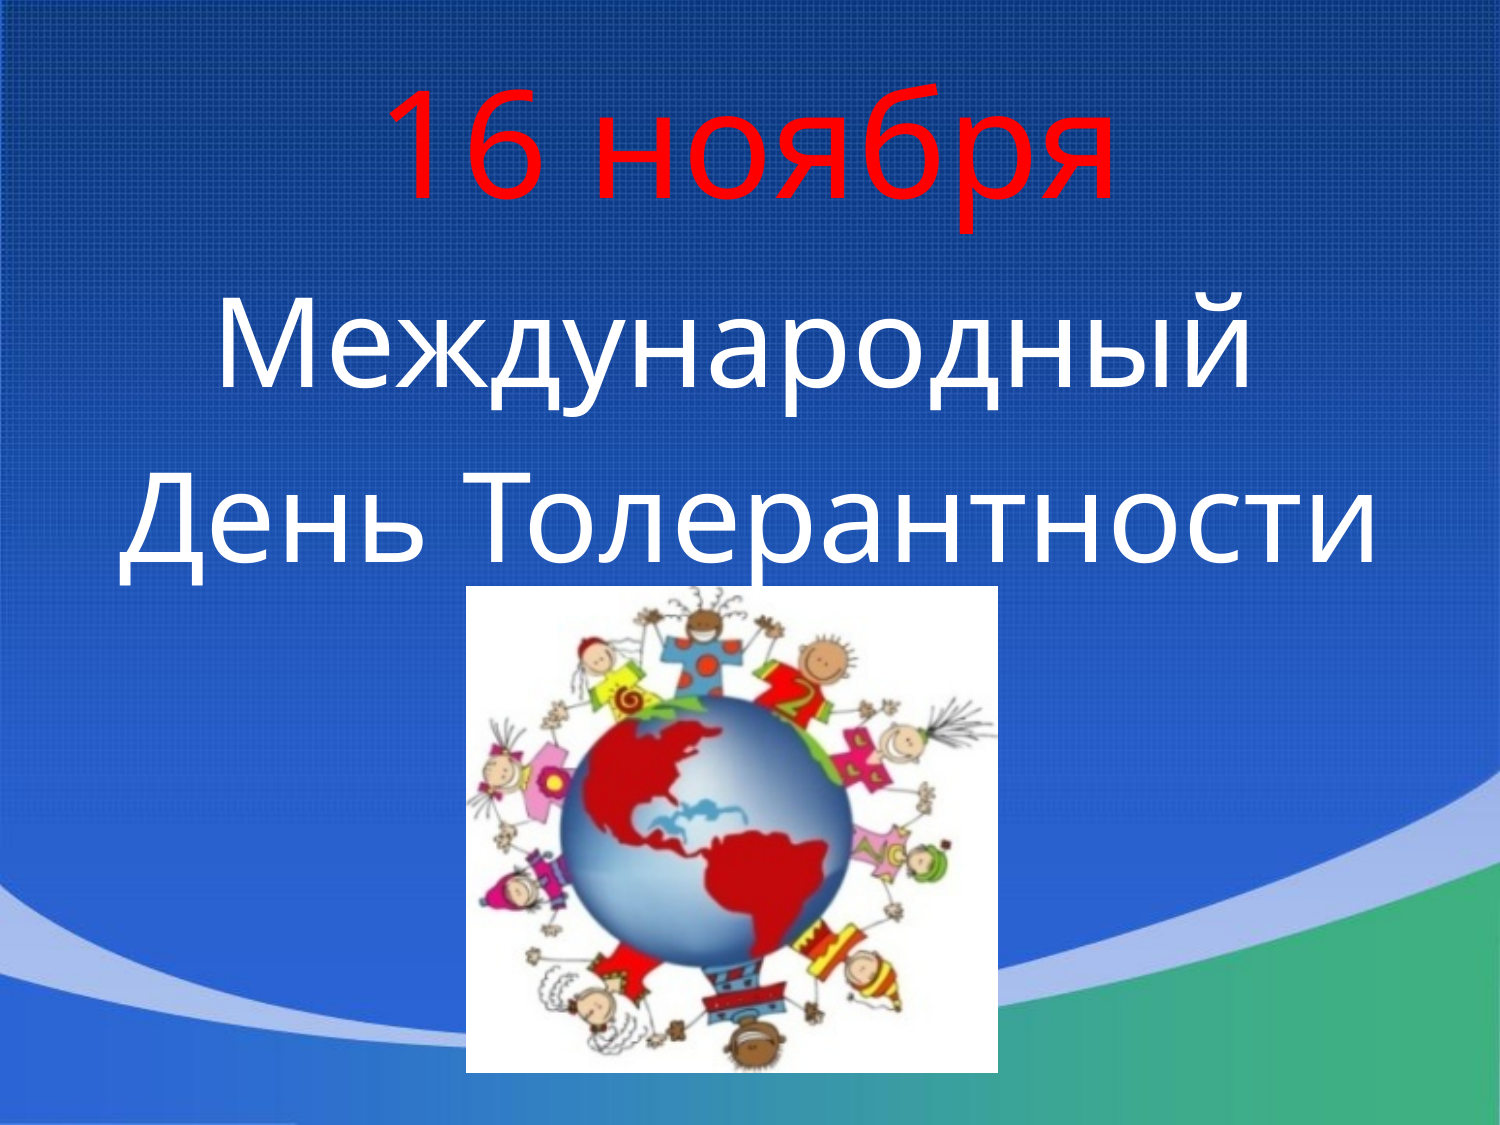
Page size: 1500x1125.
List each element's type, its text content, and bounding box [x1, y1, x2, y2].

list Международный День Толерантности [76, 255, 1427, 998]
picture [0, 0, 1500, 1125]
title 16 ноября [75, 45, 1425, 233]
